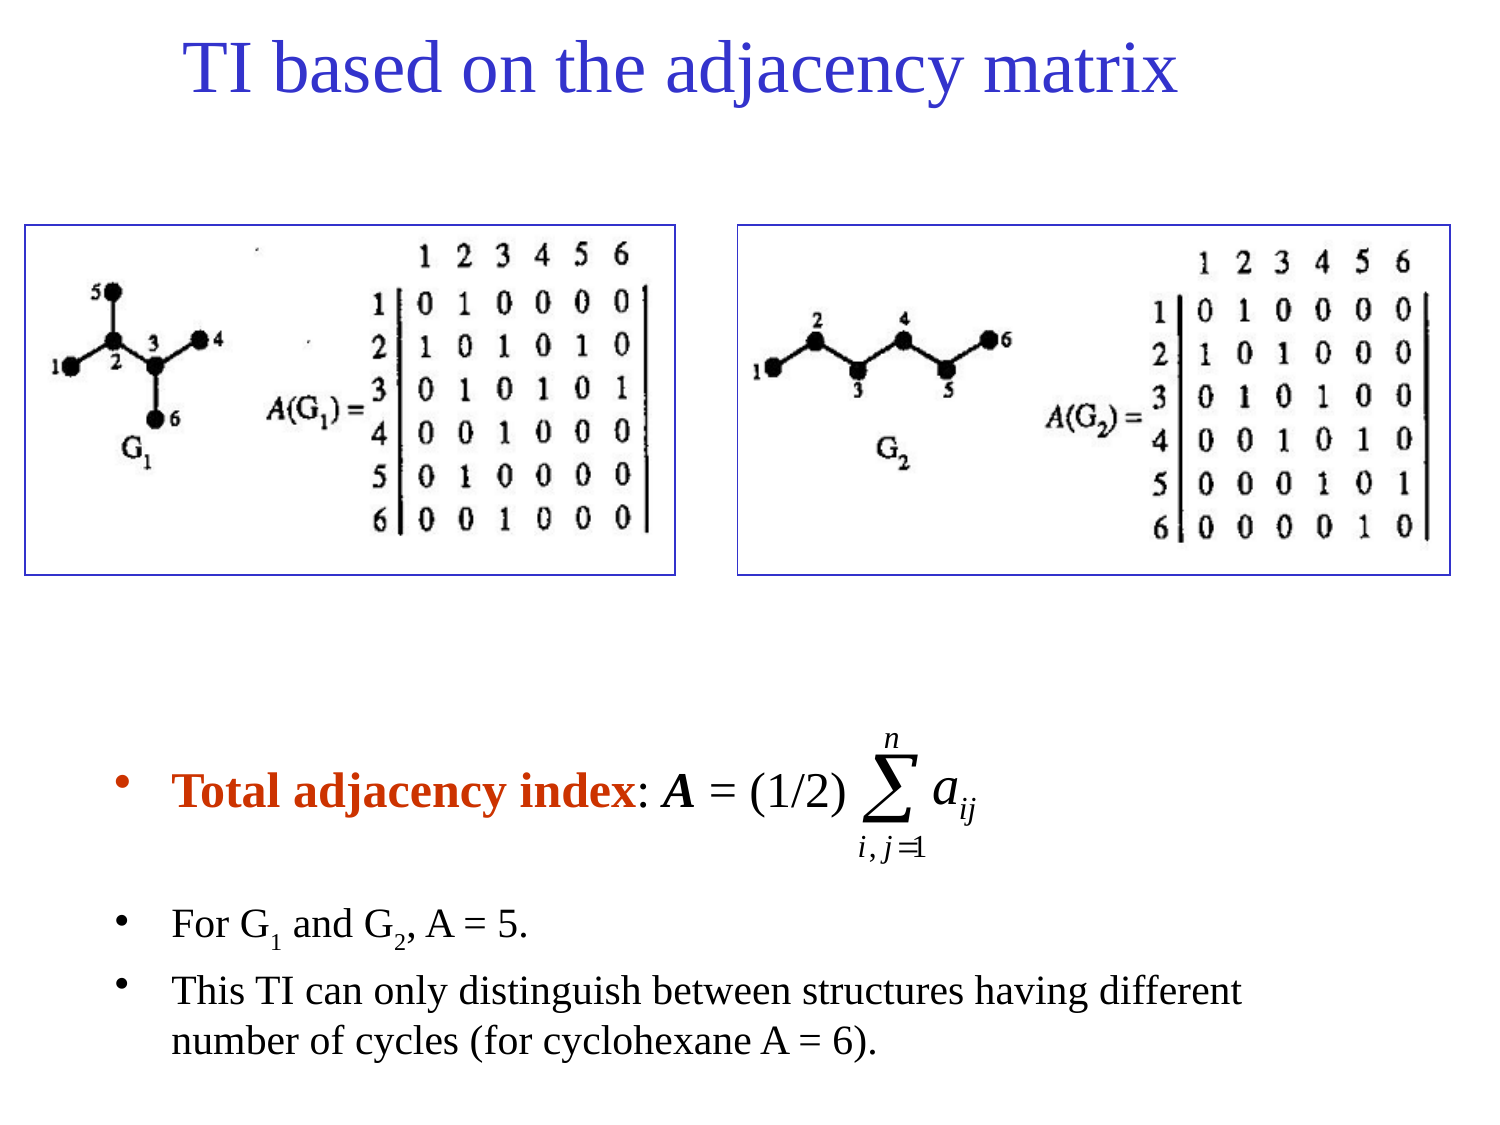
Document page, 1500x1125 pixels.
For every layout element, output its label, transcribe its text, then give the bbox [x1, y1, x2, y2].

text_box [737, 224, 1450, 575]
title TI based on the adjacency matrix [124, 24, 1238, 101]
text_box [737, 299, 1026, 487]
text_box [849, 712, 992, 875]
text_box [9, 212, 663, 547]
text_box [1037, 237, 1444, 554]
list Total adjacency index: A = (1/2) For G1 and G2, A = 5. This TI can only distinguish between structures having different number of cycles (for cyclohexane A = 6). [99, 749, 1376, 1076]
text_box [24, 224, 675, 575]
